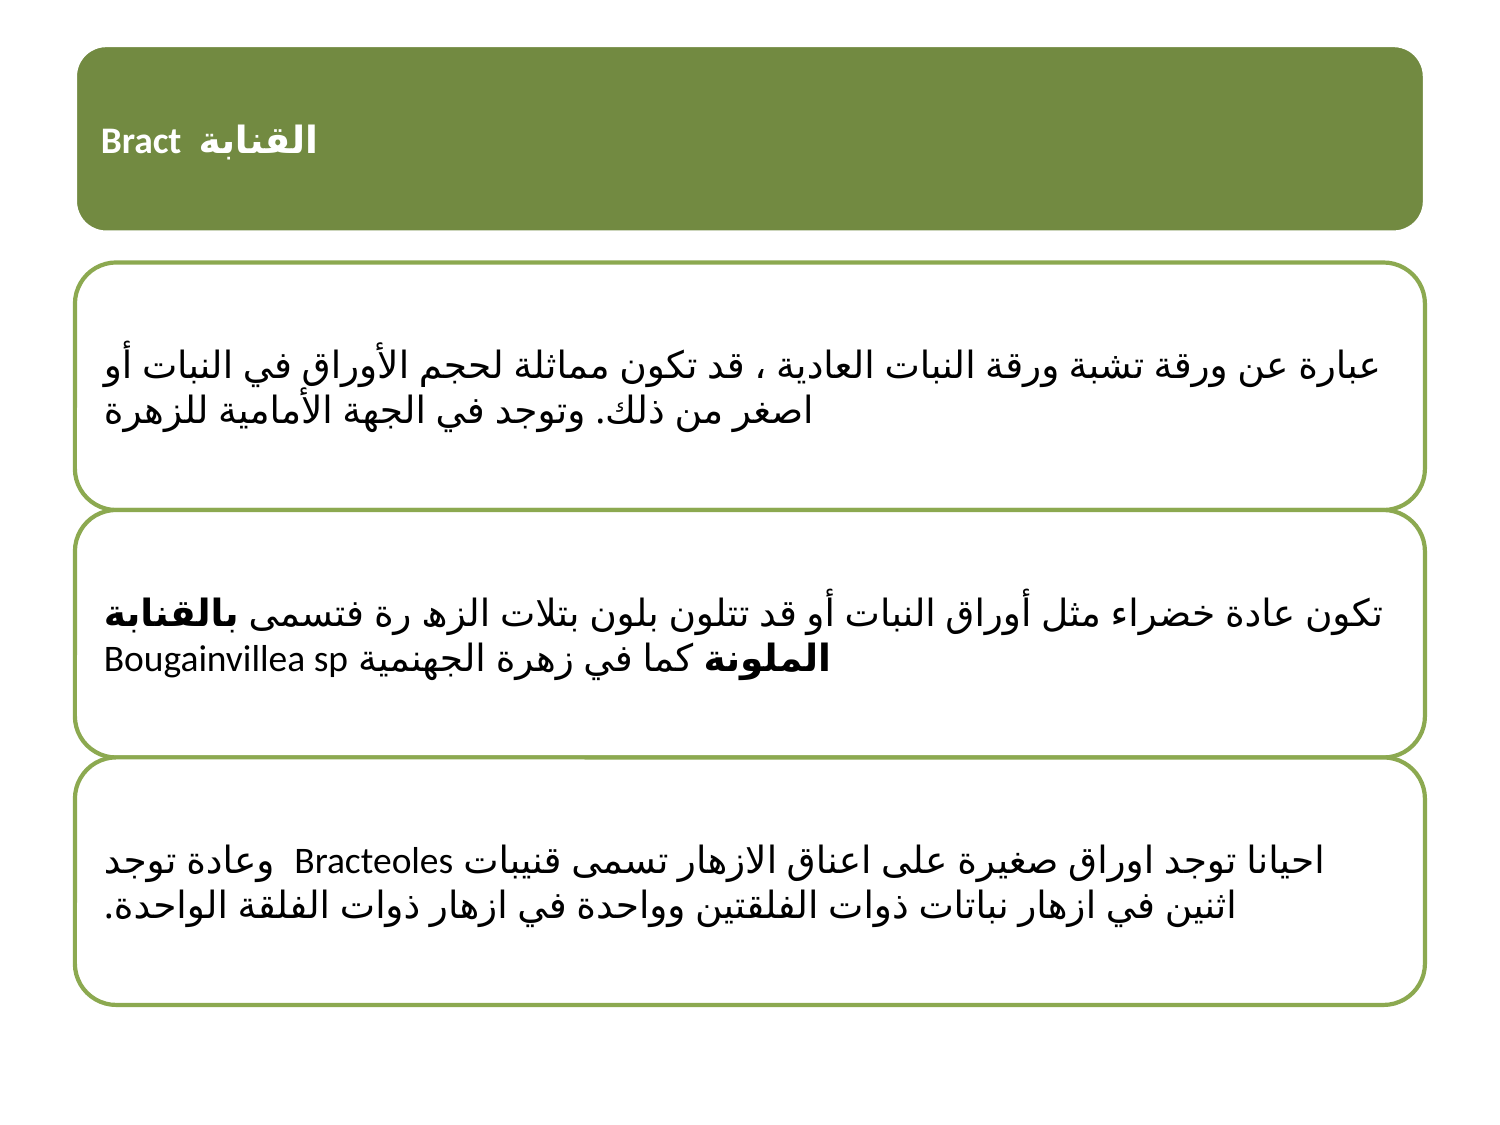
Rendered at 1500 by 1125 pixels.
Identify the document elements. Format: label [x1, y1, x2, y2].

list [74, 262, 1426, 1006]
text_box [74, 44, 1426, 233]
